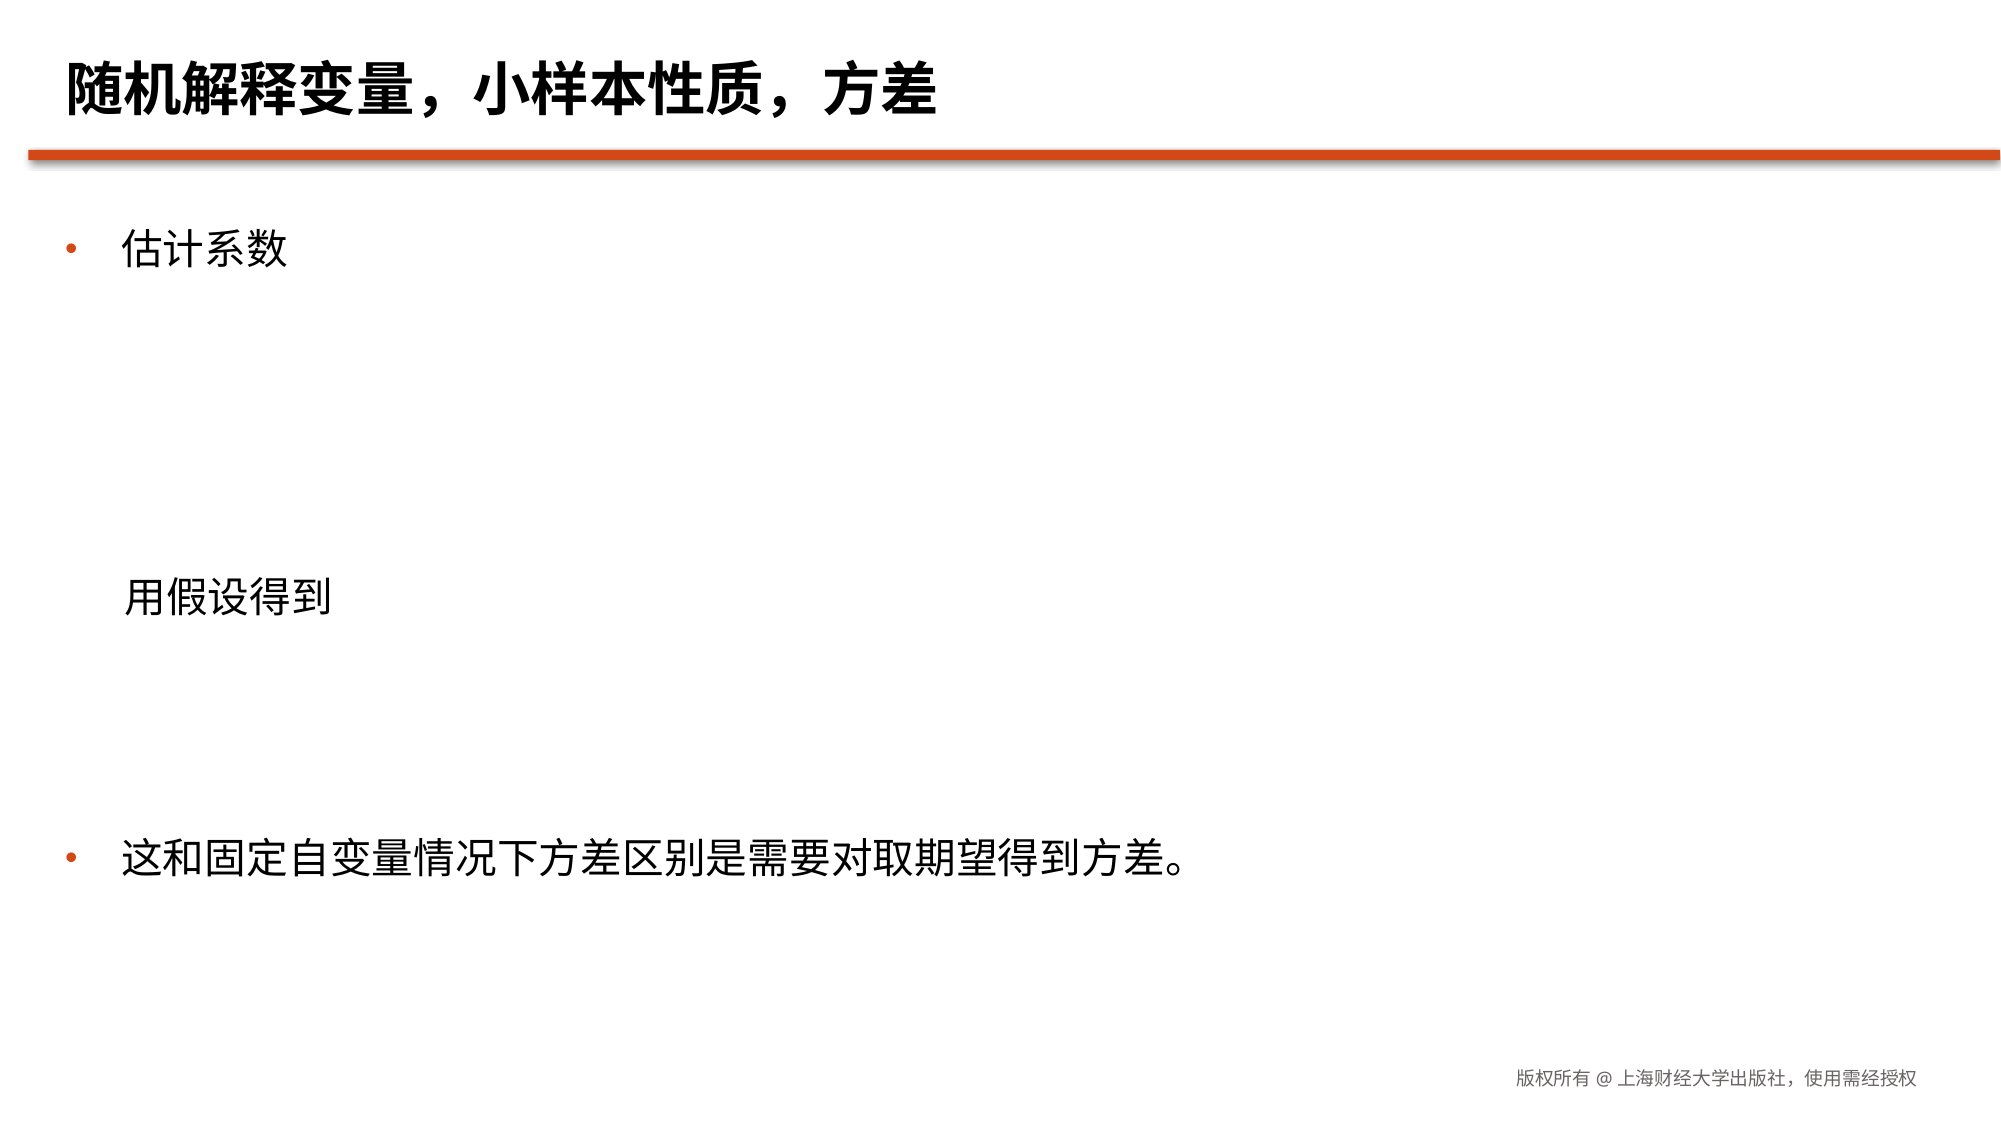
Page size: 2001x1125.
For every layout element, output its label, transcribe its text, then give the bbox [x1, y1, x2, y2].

footer 版权所有@上海财经大学出版社，使用需经授权 [1483, 1046, 1950, 1109]
title 随机解释变量，小样本性质，方差 [50, 50, 1825, 138]
